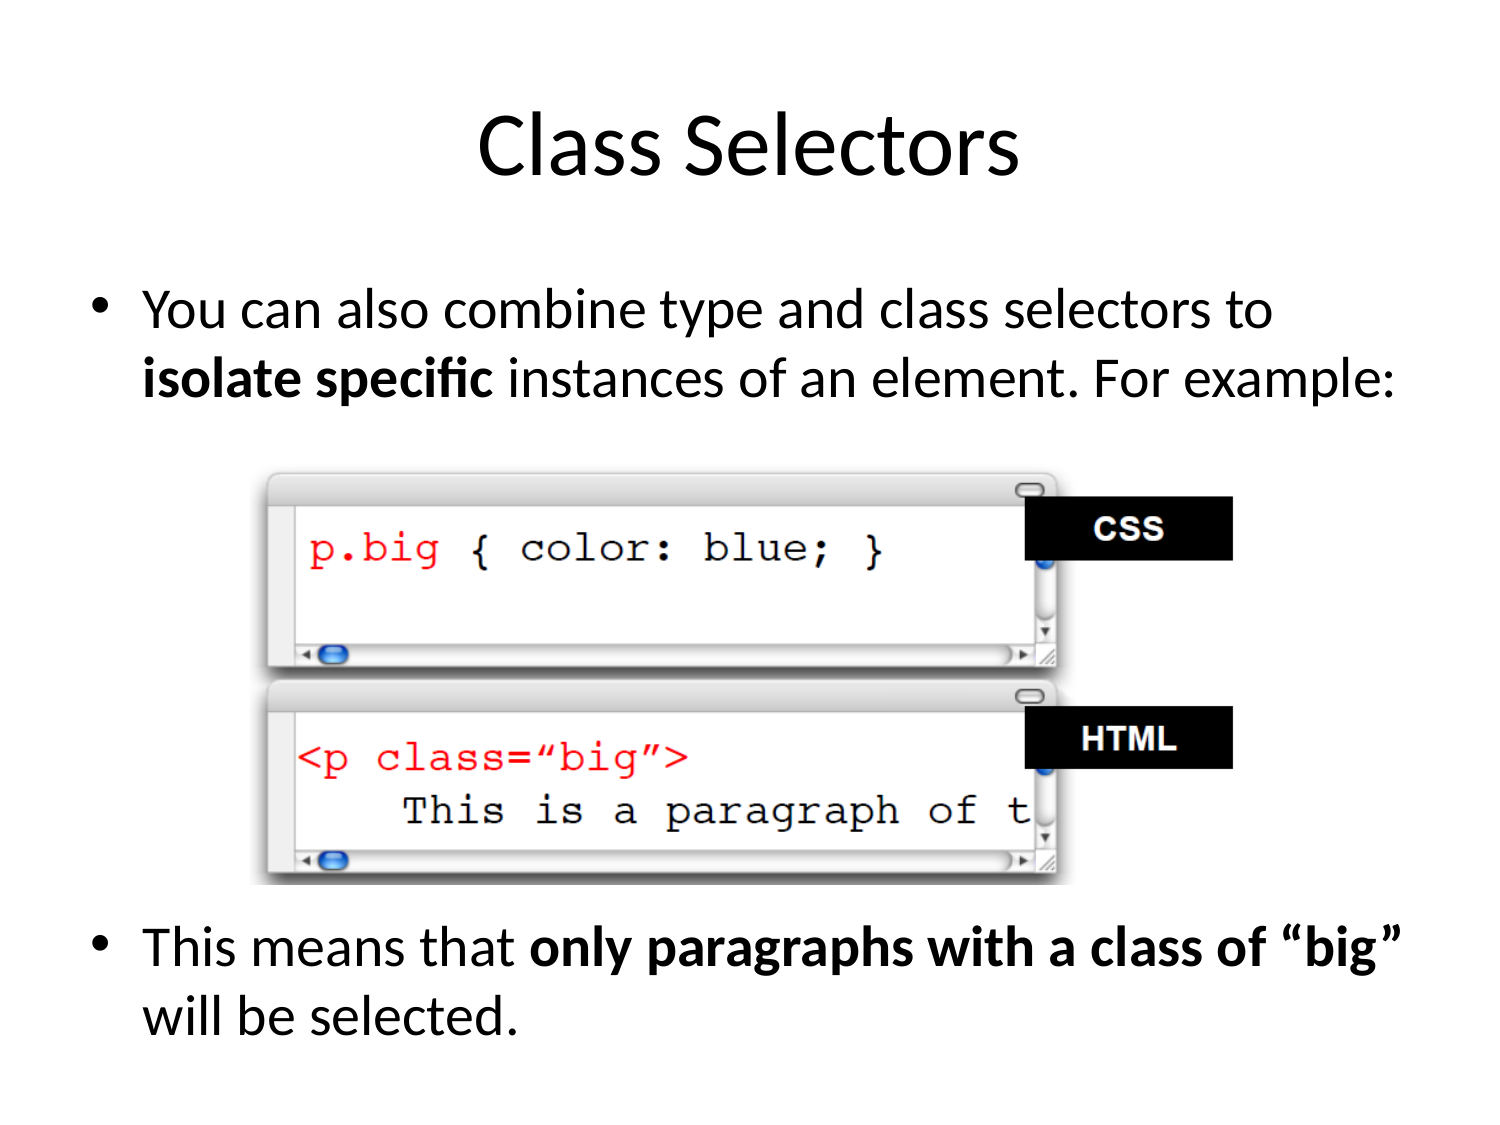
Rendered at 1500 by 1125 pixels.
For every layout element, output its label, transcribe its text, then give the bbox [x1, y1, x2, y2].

title Class Selectors [75, 45, 1425, 233]
list You can also combine type and class selectors to isolate specific instances of an element. For example: This means that only paragraphs with a class of “big” will be selected. [75, 262, 1425, 1075]
picture [249, 462, 1238, 885]
